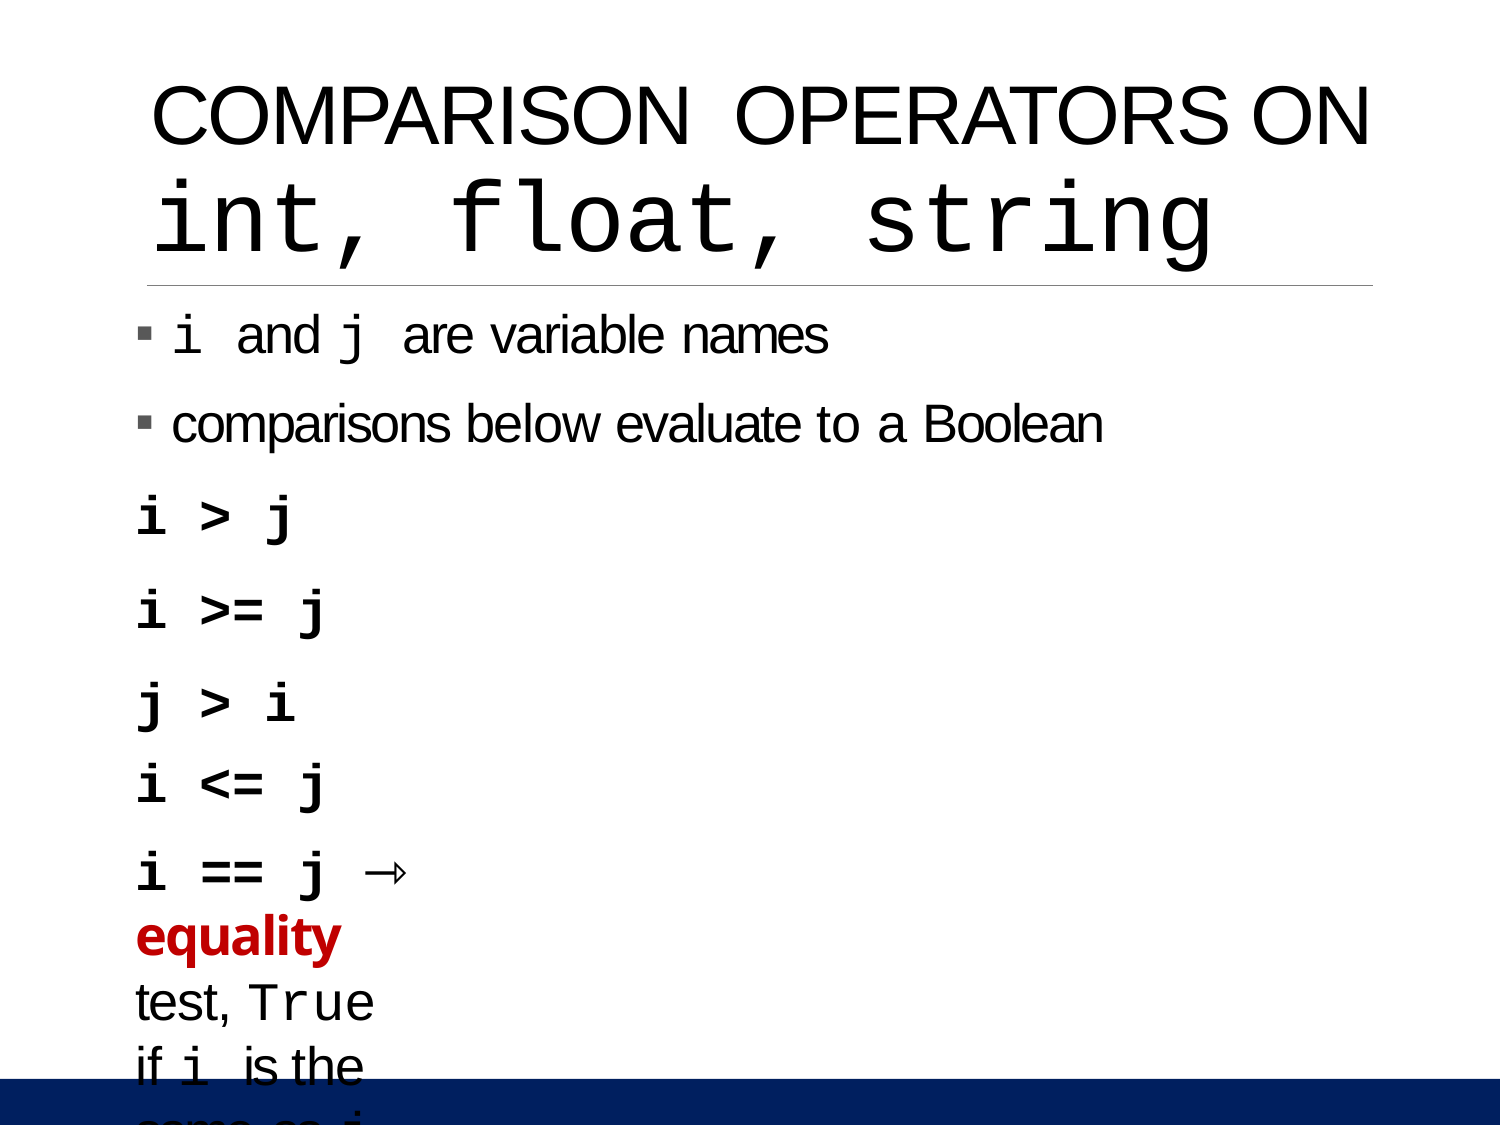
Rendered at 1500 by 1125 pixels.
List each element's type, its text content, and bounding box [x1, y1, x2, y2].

title COMPARISON OPERATORS ON int, float, string [147, 47, 1425, 272]
text_box i and j are variable names comparisons below evaluate to a Boolean i > j i >= j j > i i <= j i == j ⇾ equality test, True if i is the same as j i != j ⇾ inequality test, True if i not the same as j [132, 274, 1475, 1125]
